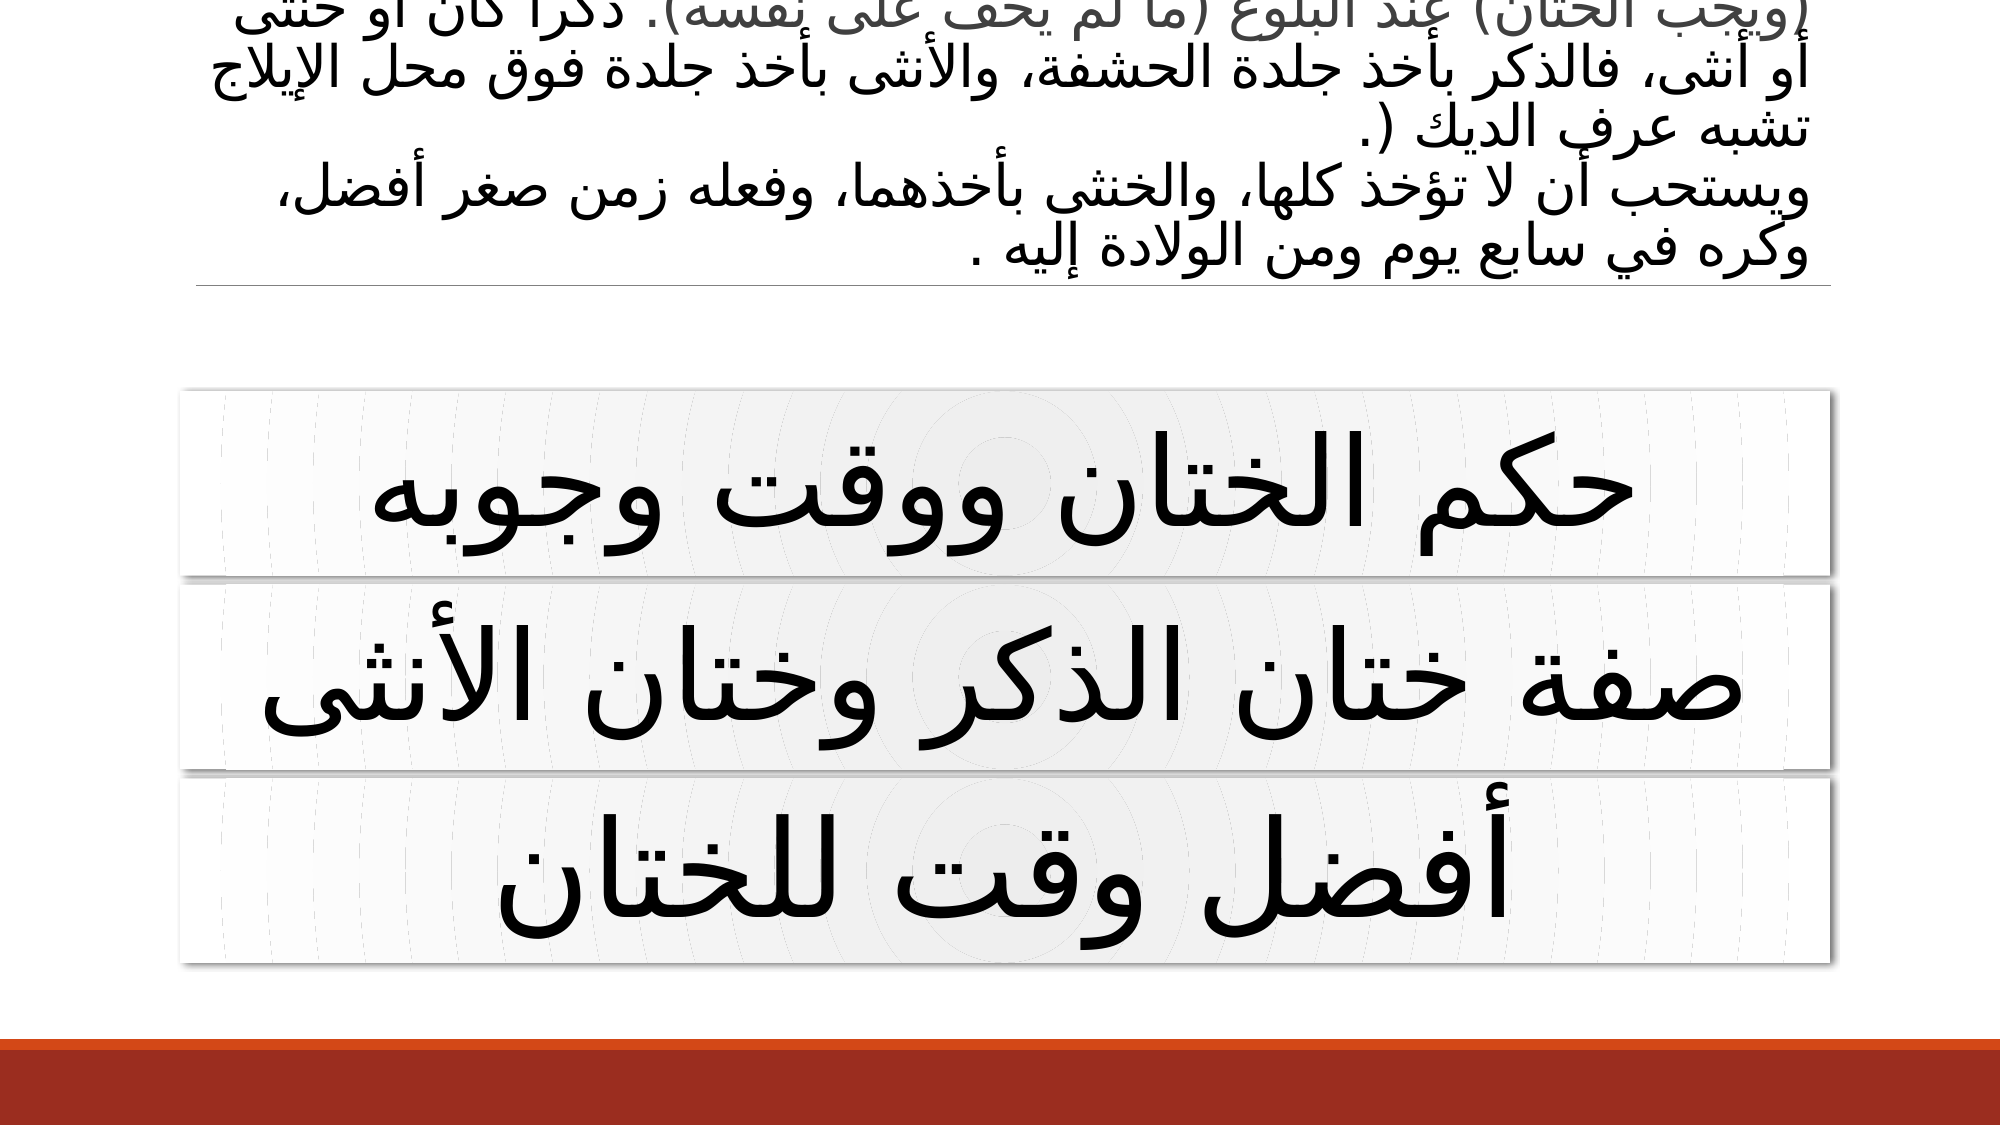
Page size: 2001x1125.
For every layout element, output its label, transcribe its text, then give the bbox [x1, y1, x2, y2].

title (ويجب الختان) عند البلوغ (ما لم يخف على نفسه). ذكرا كان أو خنثى أو أنثى، فالذكر بأخذ جلدة الحشفة، والأنثى بأخذ جلدة فوق محل الإيلاج تشبه عرف الديك (. ويستحب أن لا تؤخذ كلها، والخنثى بأخذهما، وفعله زمن صغر أفضل، وكره في سابع يوم ومن الولادة إليه . [180, 42, 1827, 285]
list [179, 390, 1831, 964]
